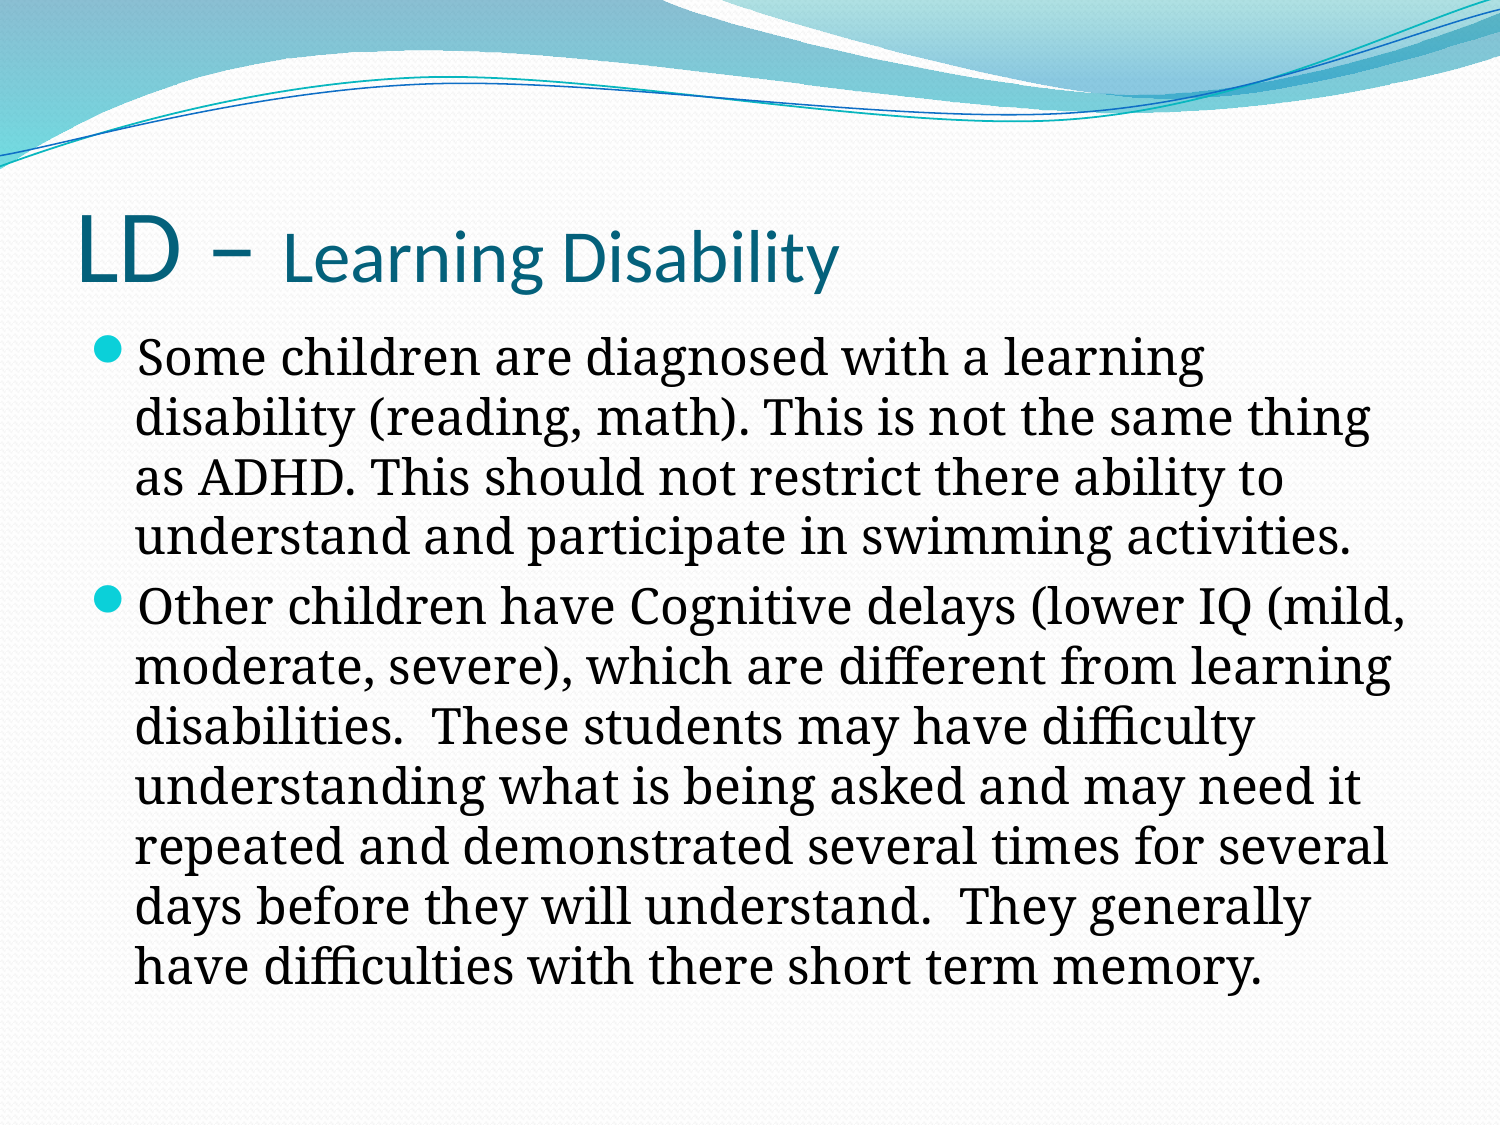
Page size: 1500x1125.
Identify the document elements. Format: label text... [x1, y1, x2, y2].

title LD – Learning Disability [74, 115, 1426, 304]
list Some children are diagnosed with a learning disability (reading, math). This is not the same thing as ADHD. This should not restrict there ability to understand and participate in swimming activities. Other children have Cognitive delays (lower IQ (mild, moderate, severe), which are different from learning disabilities. These students may have difficulty understanding what is being asked and may need it repeated and demonstrated several times for several days before they will understand. They generally have difficulties with there short term memory. [74, 317, 1426, 1038]
